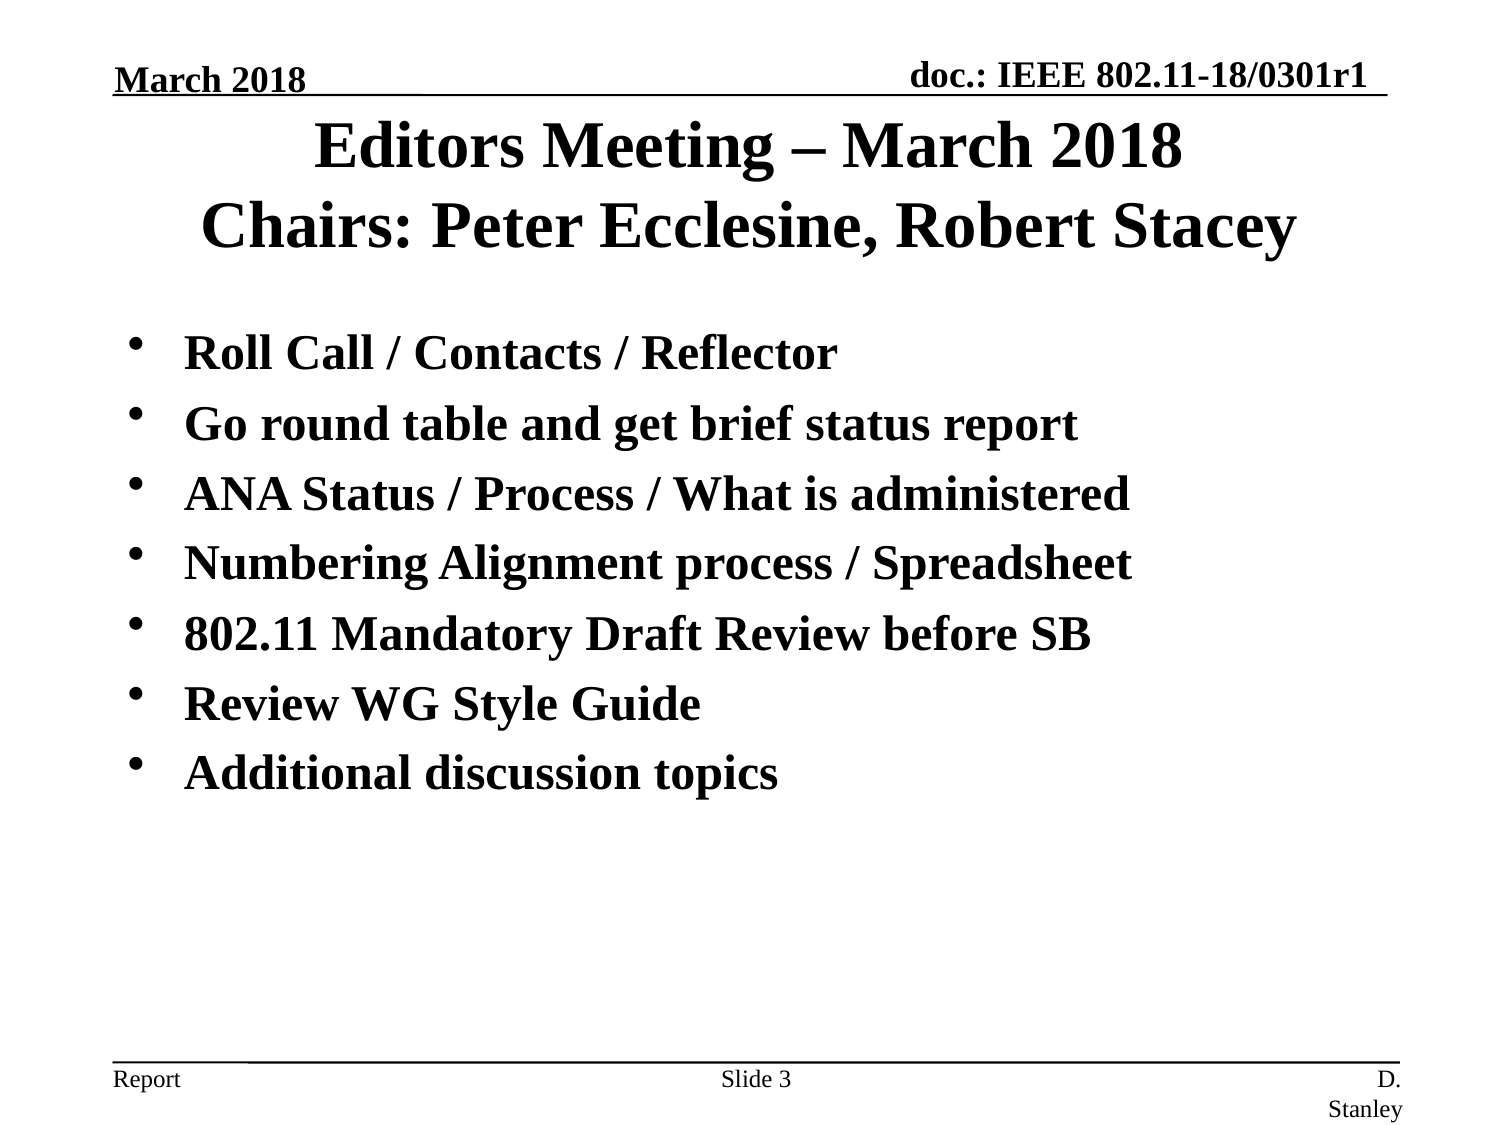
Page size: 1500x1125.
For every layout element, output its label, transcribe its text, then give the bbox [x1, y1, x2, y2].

footer D. Stanley, HP Enterprise [1325, 1062, 1402, 1093]
title Editors Meeting – March 2018 Chairs: Peter Ecclesine, Robert Stacey [112, 125, 1388, 238]
list Roll Call / Contacts / Reflector Go round table and get brief status report ANA Status / Process / What is administered Numbering Alignment process / Spreadsheet 802.11 Mandatory Draft Review before SB Review WG Style Guide Additional discussion topics [112, 312, 1475, 1038]
slide_number Slide 3 [721, 1062, 792, 1093]
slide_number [114, 54, 335, 100]
